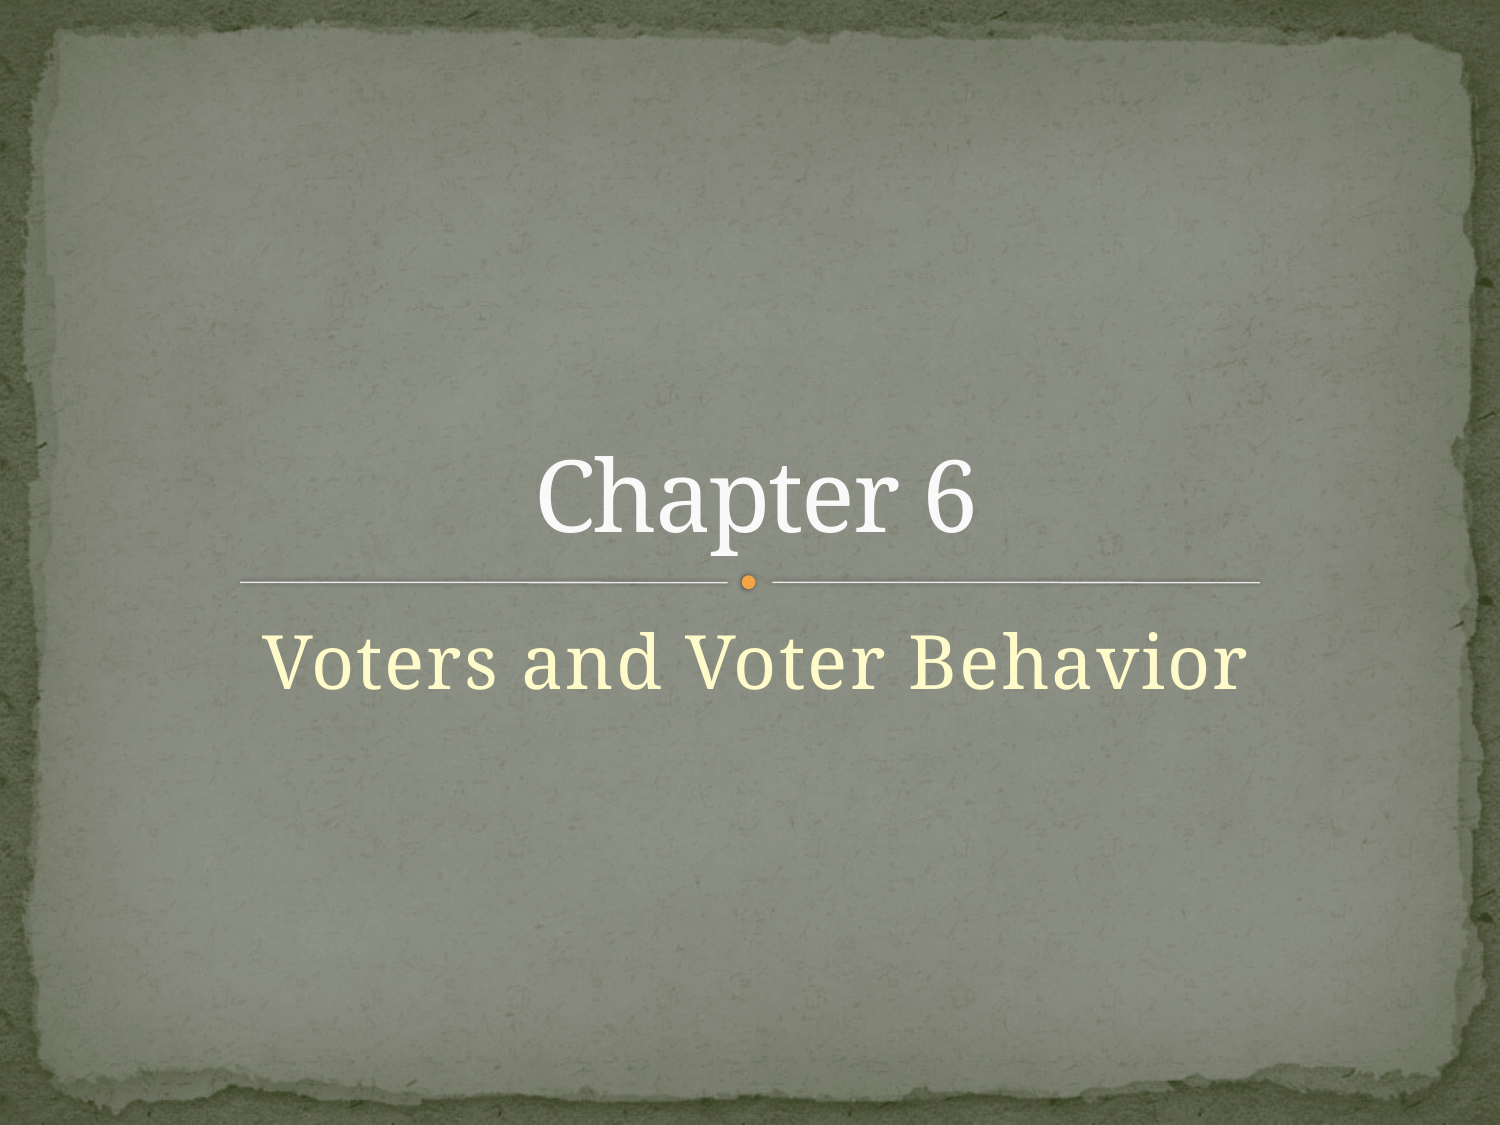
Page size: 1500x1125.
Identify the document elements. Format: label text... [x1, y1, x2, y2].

title Chapter 6 [74, 235, 1438, 561]
subtitle Voters and Voter Behavior [75, 606, 1438, 795]
